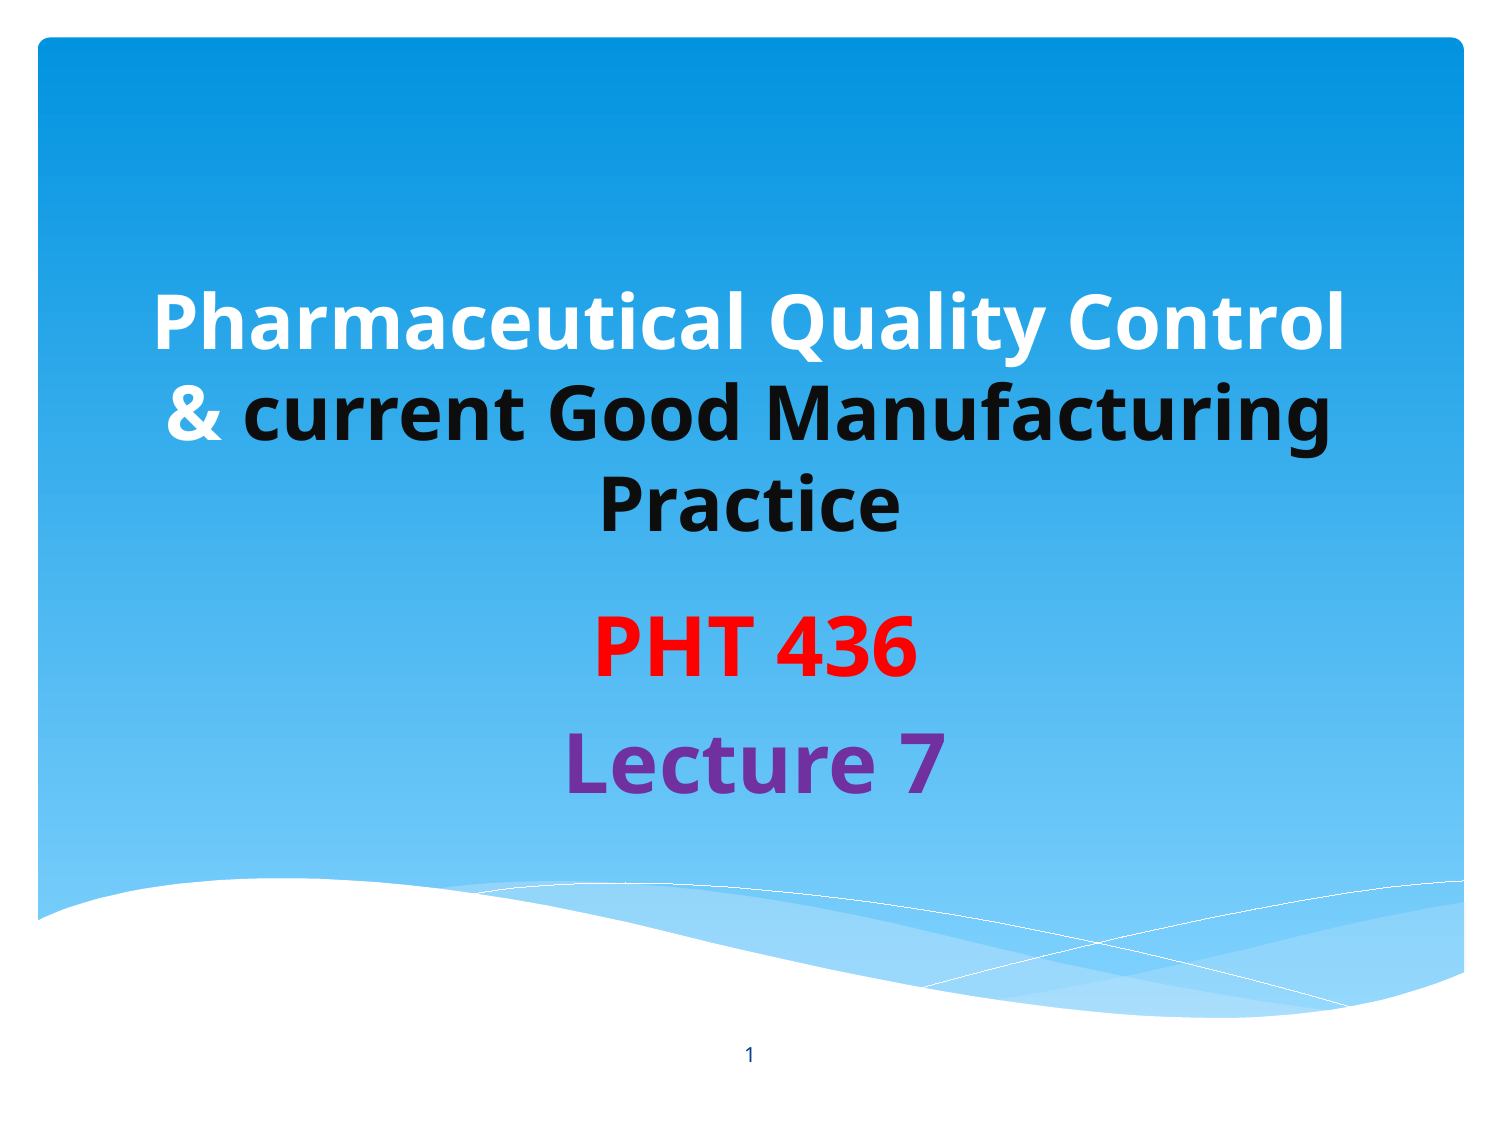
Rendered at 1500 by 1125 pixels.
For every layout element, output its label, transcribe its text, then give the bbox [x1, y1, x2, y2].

slide_number 1 [654, 1025, 846, 1086]
title Pharmaceutical Quality Control & current Good Manufacturing Practice [112, 262, 1388, 555]
subtitle PHT 436 Lecture 7 [230, 586, 1281, 828]
